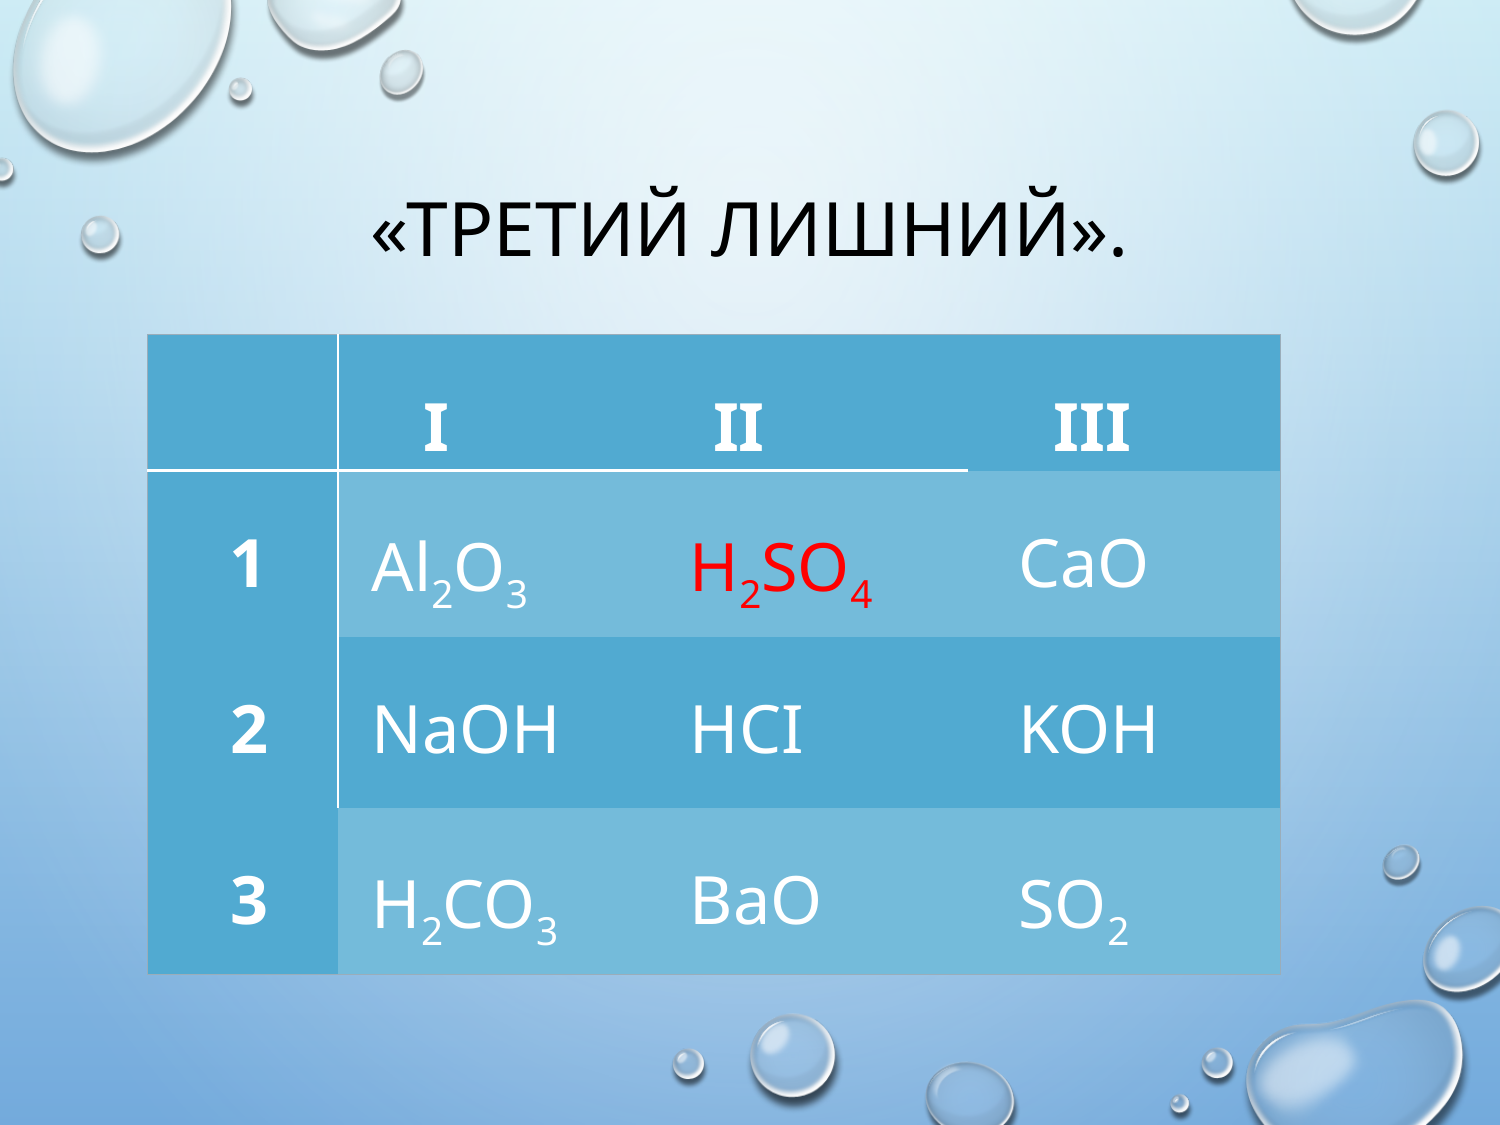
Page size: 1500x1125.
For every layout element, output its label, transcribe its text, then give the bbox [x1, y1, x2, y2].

table_cell HCI [627, 637, 968, 808]
table_cell SO2 [968, 808, 1280, 974]
title «Третий лишний». [112, 101, 1388, 364]
table_header I [339, 335, 627, 469]
table_cell 2 [148, 637, 337, 808]
table_cell СaO [968, 471, 1280, 637]
table_header [148, 335, 337, 469]
table_header III [968, 335, 1280, 471]
table_cell 1 [148, 472, 337, 637]
table_cell KOH [968, 637, 1280, 808]
table_cell NaOH [339, 637, 627, 808]
table_cell BaO [627, 808, 968, 974]
table_cell 3 [148, 808, 338, 974]
picture [0, 0, 1500, 1125]
table_cell H2CO3 [338, 808, 627, 974]
table_cell Al2O3 [339, 472, 627, 637]
table_header II [627, 335, 968, 469]
table_cell H2SO4 [627, 472, 968, 637]
